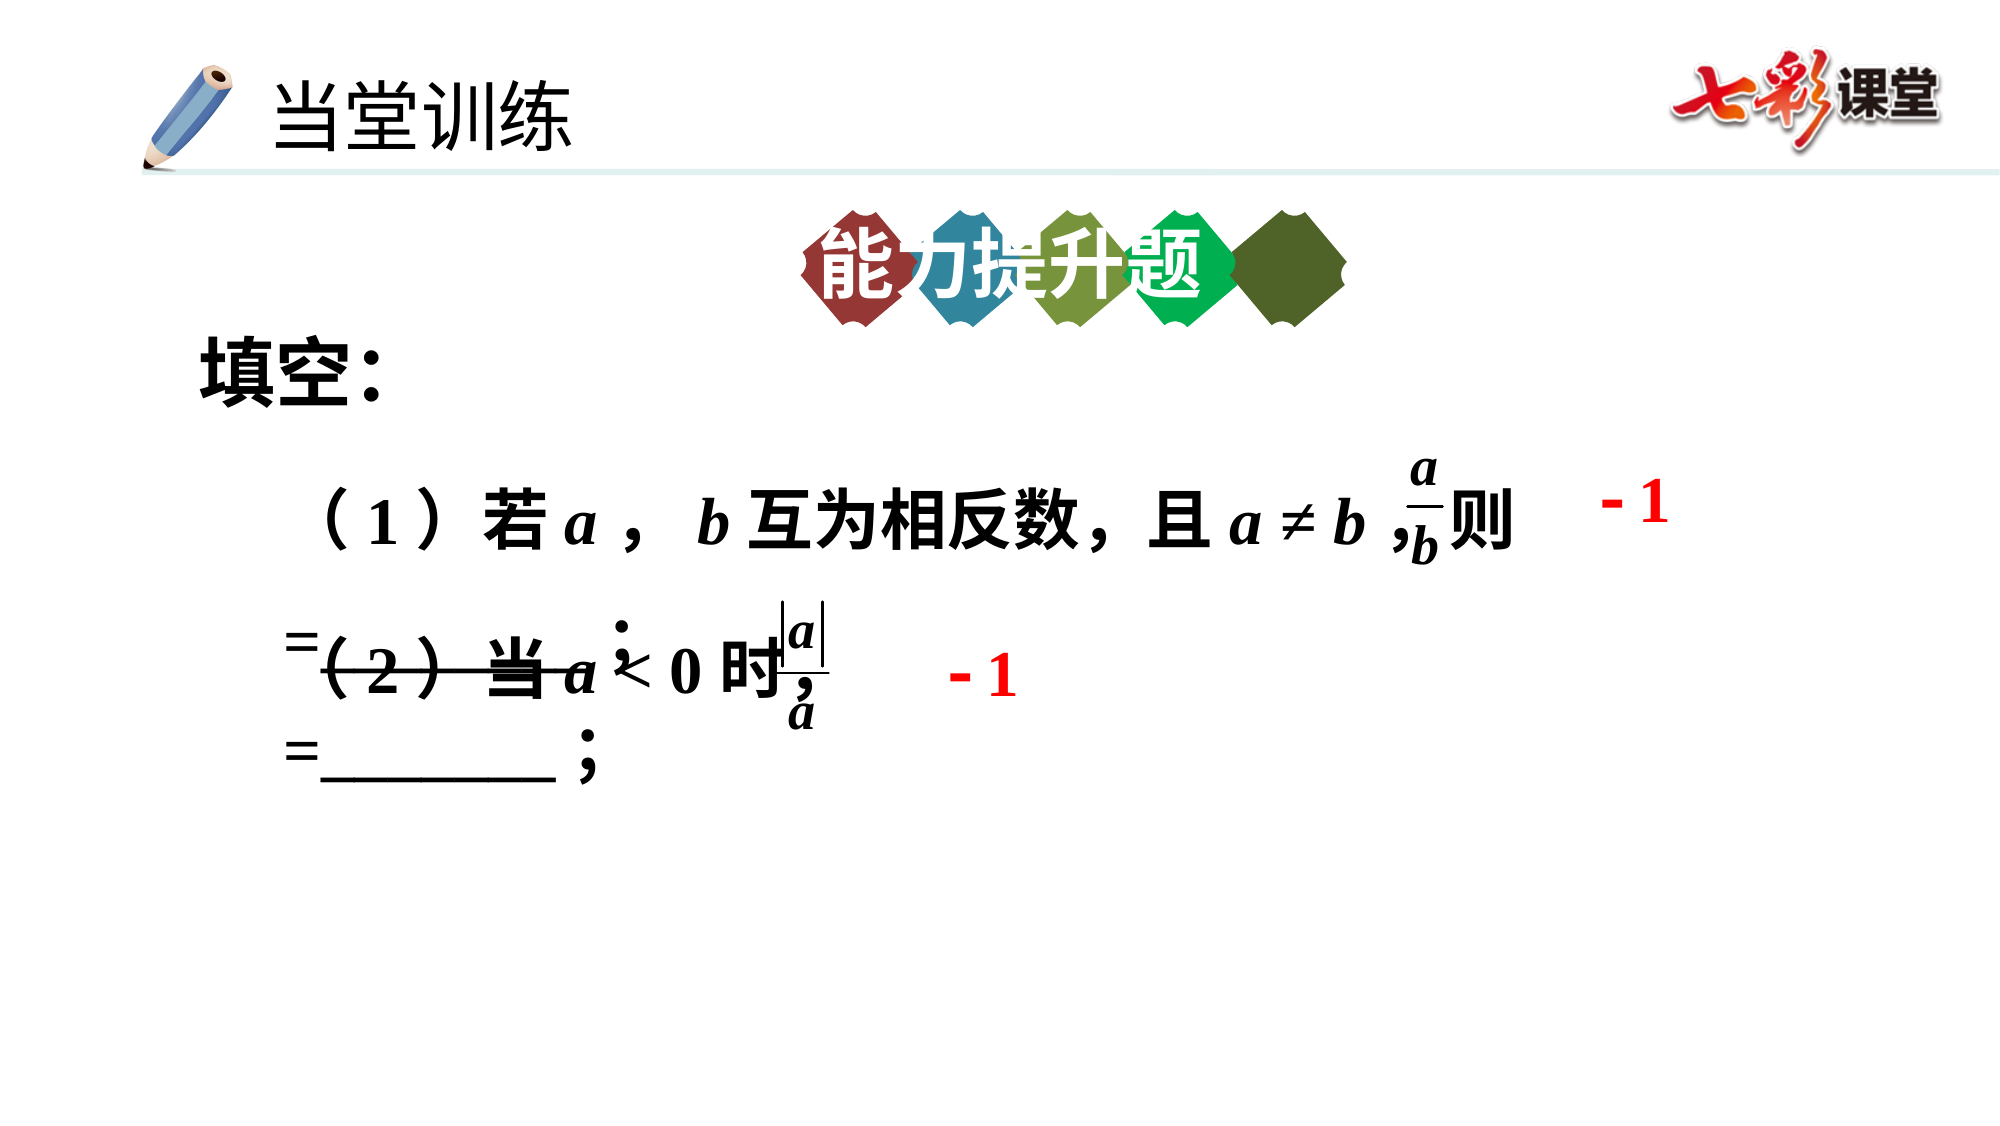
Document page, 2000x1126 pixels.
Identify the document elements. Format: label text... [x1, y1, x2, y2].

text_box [939, 635, 1027, 708]
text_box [1591, 462, 1679, 534]
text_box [802, 208, 1346, 318]
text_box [1397, 427, 1455, 578]
text_box （2）当a < 0时， =_______； [263, 616, 1181, 797]
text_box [767, 592, 841, 743]
picture [1666, 42, 1948, 157]
text_box （1）若a，b互为相反数，且a ≠ b，则 =________； [263, 427, 1908, 688]
picture [133, 42, 242, 195]
text_box 填空： [178, 314, 451, 427]
